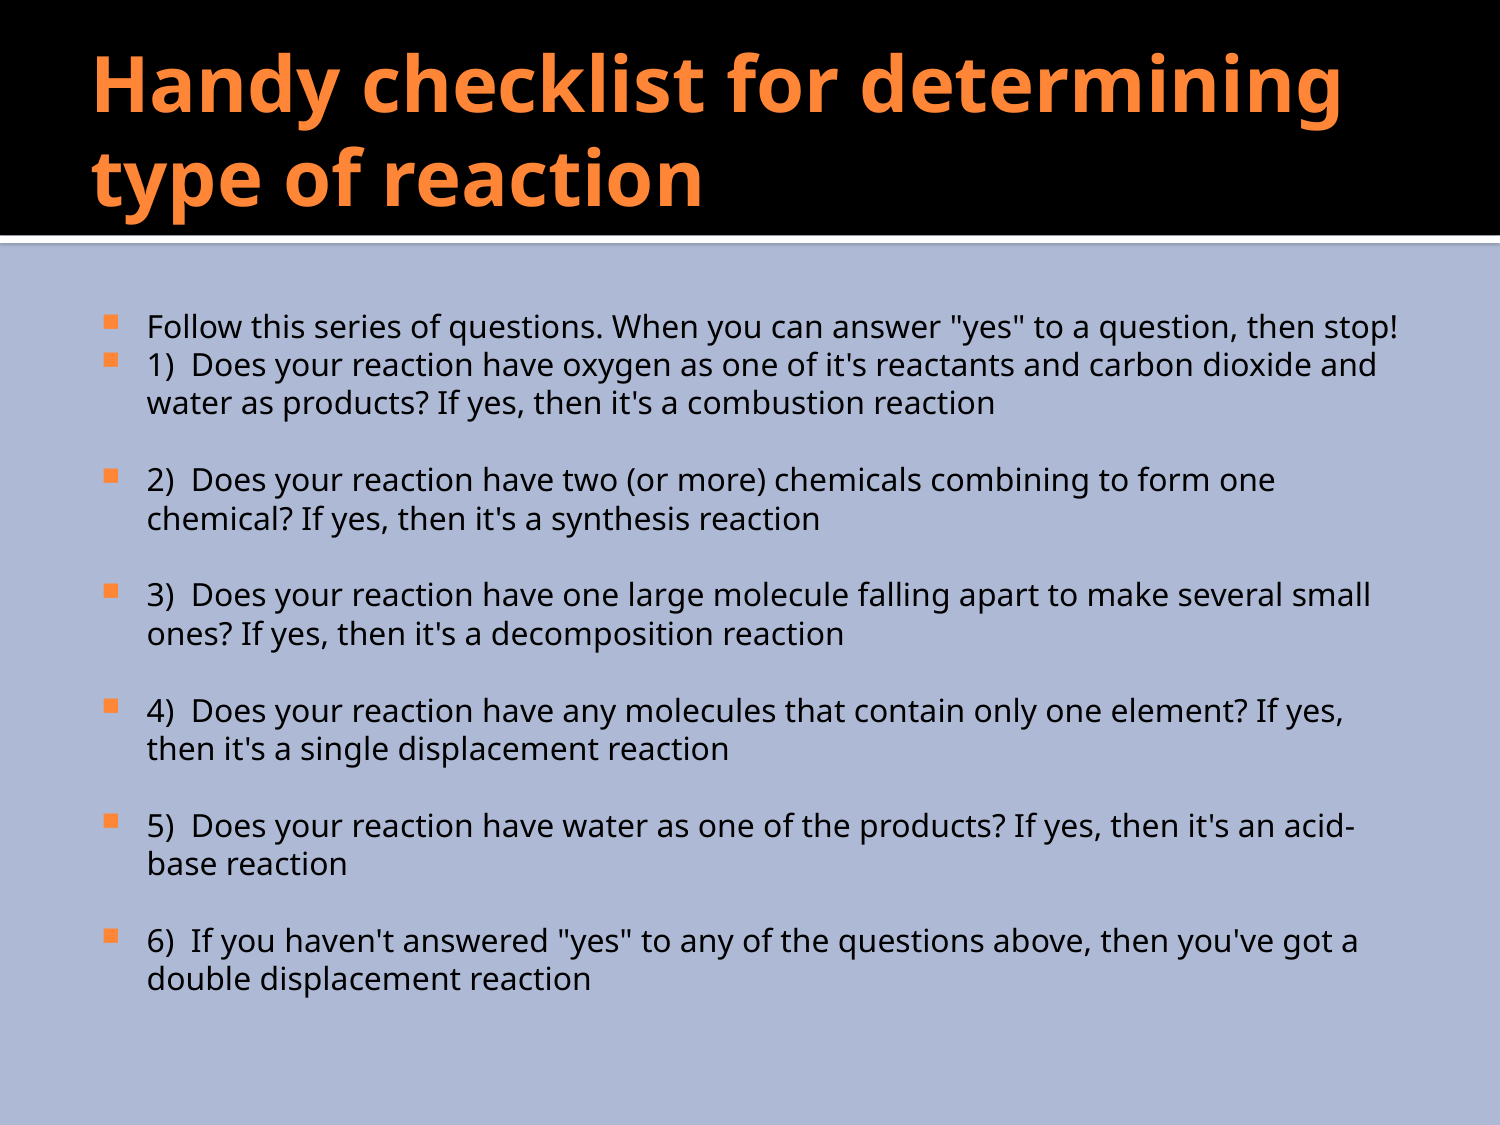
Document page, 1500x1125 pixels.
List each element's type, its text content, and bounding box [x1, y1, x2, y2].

title Handy checklist for determining type of reaction [75, 25, 1425, 231]
list Follow this series of questions. When you can answer "yes" to a question, then stop! 1) Does your reaction have oxygen as one of it's reactants and carbon dioxide and water as products? If yes, then it's a combustion reaction 2) Does your reaction have two (or more) chemicals combining to form one chemical? If yes, then it's a synthesis reaction 3) Does your reaction have one large molecule falling apart to make several small ones? If yes, then it's a decomposition reaction 4) Does your reaction have any molecules that contain only one element? If yes, then it's a single displacement reaction 5) Does your reaction have water as one of the products? If yes, then it's an acid-base reaction 6) If you haven't answered "yes" to any of the questions above, then you've got a double displacement reaction [75, 291, 1425, 1050]
